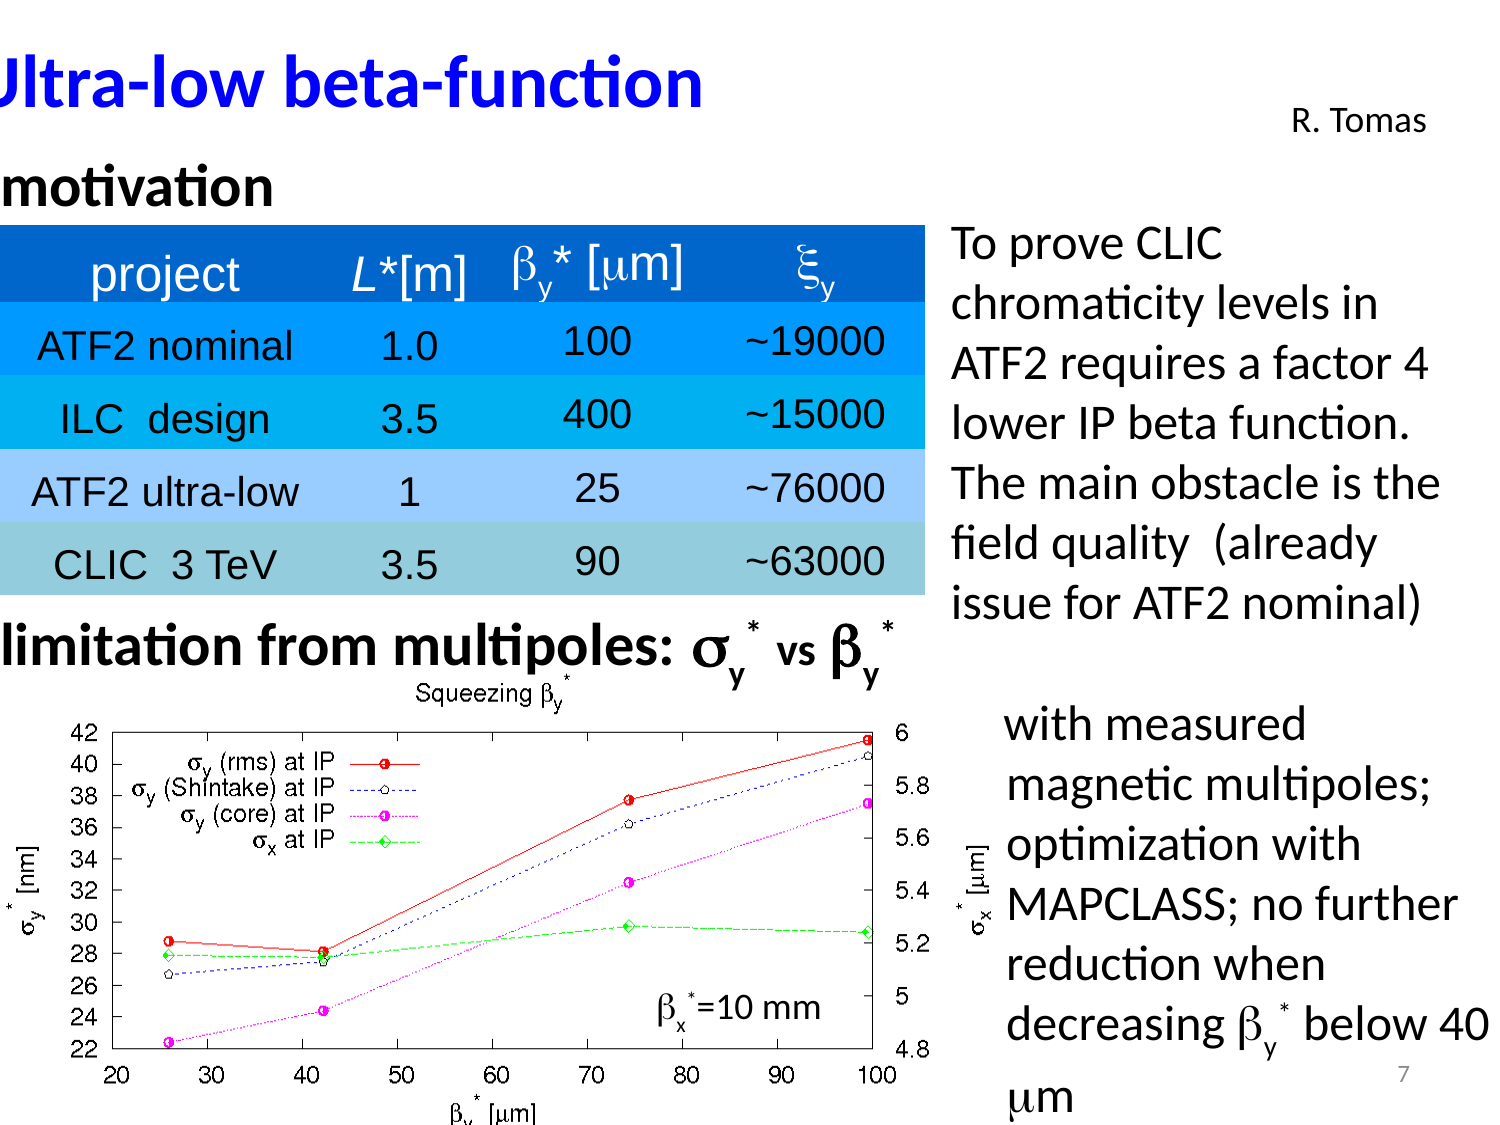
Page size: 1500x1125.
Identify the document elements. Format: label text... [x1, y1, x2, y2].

table_cell ATF2 nominal [0, 302, 330, 375]
table_cell 25 [489, 449, 706, 522]
table_header L*[m] [330, 225, 489, 302]
table_header project [0, 225, 330, 302]
table_cell 400 [489, 375, 706, 449]
text_box motivation [0, 137, 1184, 223]
text_box To prove CLIC chromaticity levels in ATF2 requires a factor 4 lower IP beta function. The main obstacle is the field quality (already issue for ATF2 nominal) [937, 199, 1500, 370]
table_cell ~19000 [706, 302, 925, 375]
table_cell 1.0 [330, 302, 489, 375]
text_box limitation from multipoles: sy* vs by* [0, 599, 1121, 694]
slide_number 7 [1074, 1042, 1425, 1103]
table_header y [706, 225, 925, 302]
table_cell CLIC 3 TeV [0, 522, 330, 595]
table_cell 90 [489, 522, 706, 595]
text_box Ultra-low beta-function [0, 24, 889, 130]
table_cell ATF2 ultra-low [0, 449, 330, 522]
table_cell ~76000 [706, 449, 925, 522]
picture [0, 654, 1001, 1125]
text_box R. Tomas [1126, 87, 1443, 148]
table_cell ILC design [0, 375, 330, 449]
text_box with measured magnetic multipoles; optimization with MAPCLASS; no further reduction when decreasing by* below 40 mm [1004, 687, 1500, 772]
table_header by* [mm] [489, 225, 706, 302]
table_cell 3.5 [330, 522, 489, 595]
table_cell 3.5 [330, 375, 489, 449]
table_cell 1 [330, 449, 489, 522]
table_cell ~15000 [706, 375, 925, 449]
table_cell 100 [489, 302, 706, 375]
table_cell ~63000 [706, 522, 925, 595]
